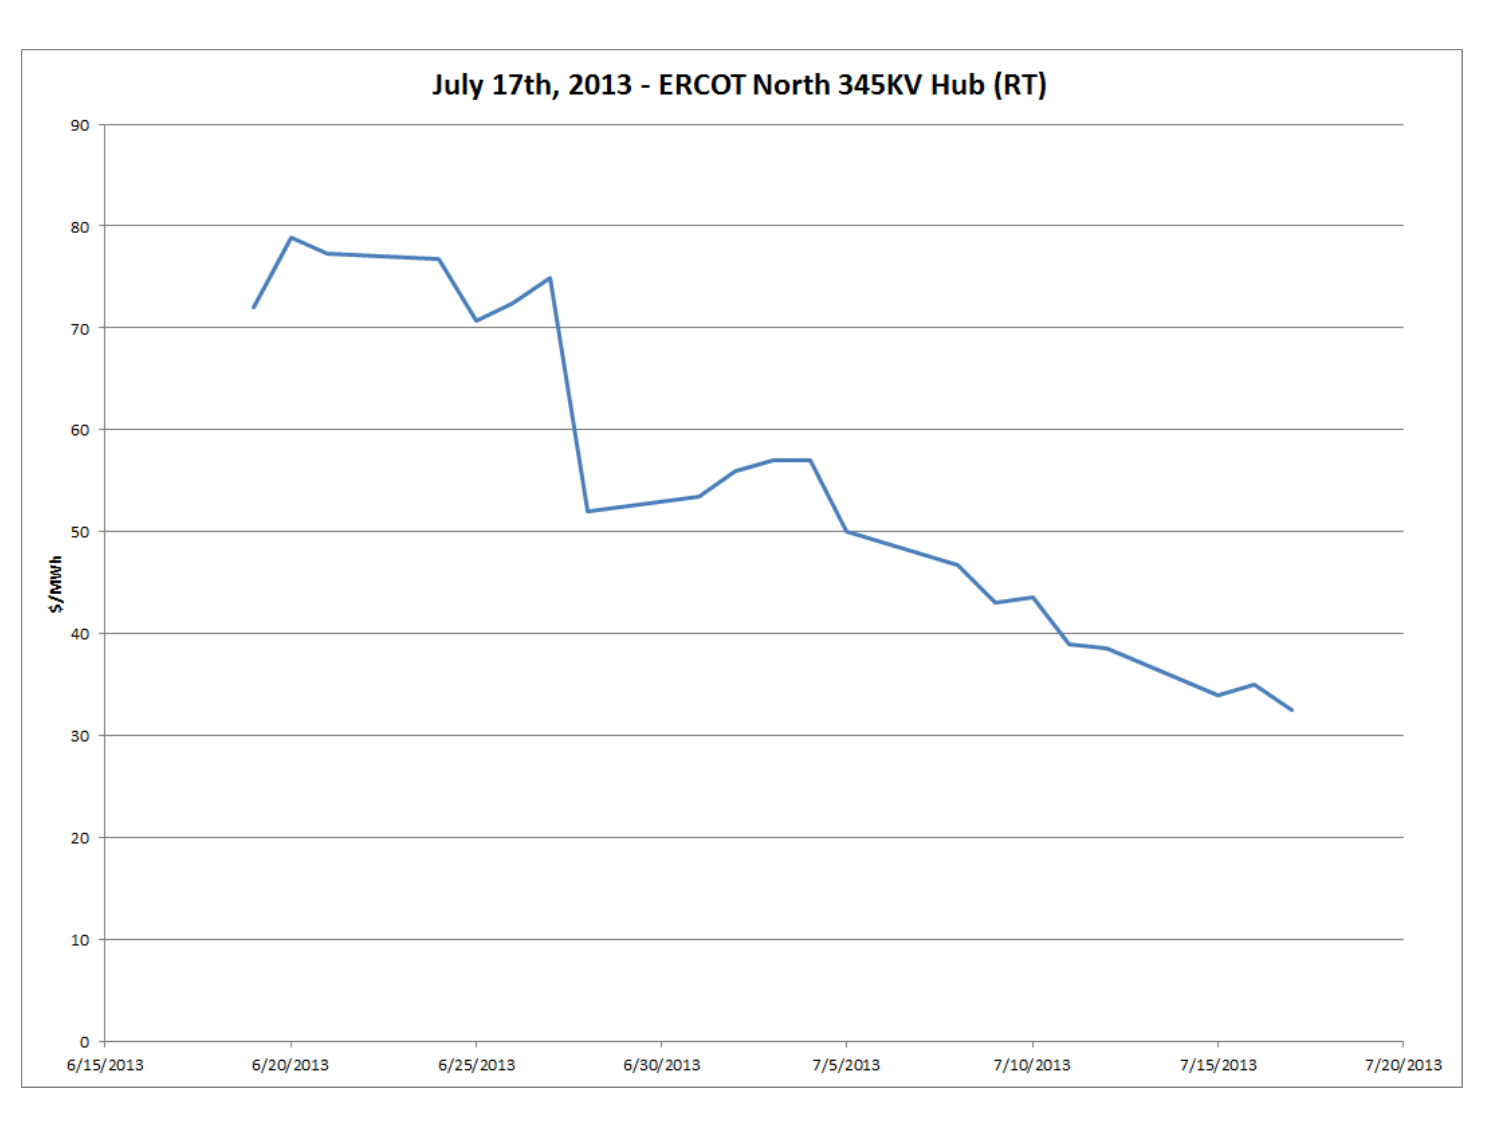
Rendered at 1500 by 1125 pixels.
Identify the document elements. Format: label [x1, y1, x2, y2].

picture [21, 49, 1463, 1088]
